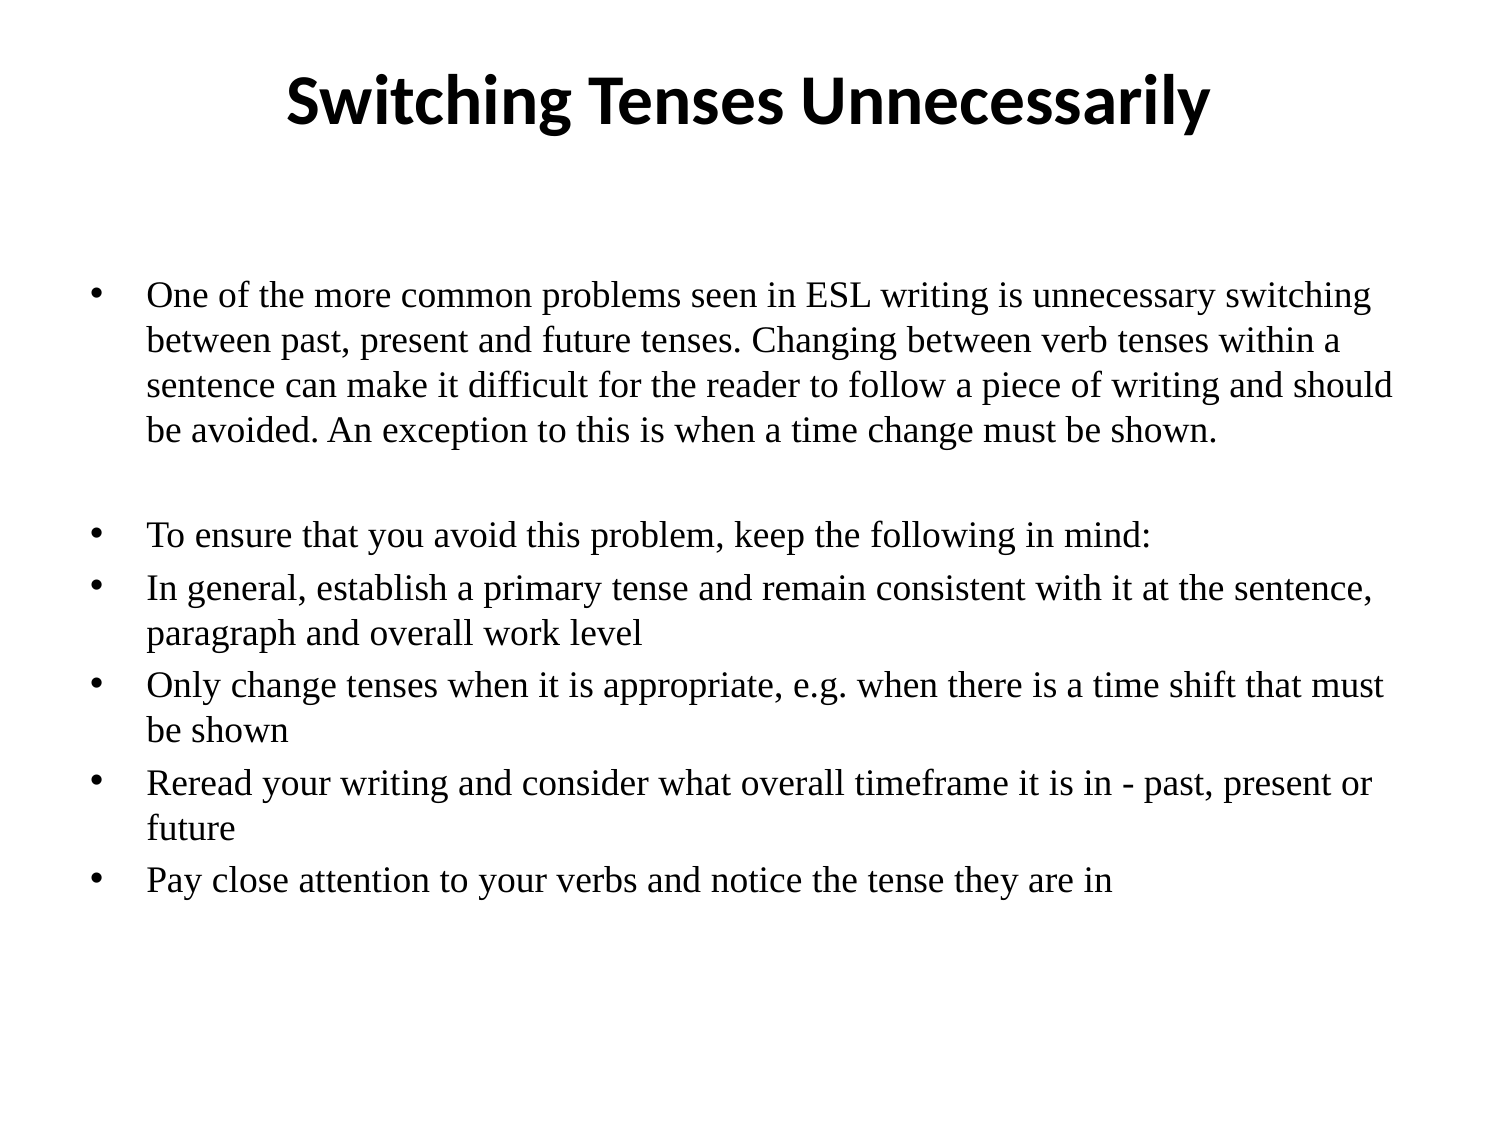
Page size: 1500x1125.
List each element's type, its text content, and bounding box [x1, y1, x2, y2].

title Switching Tenses Unnecessarily [75, 45, 1425, 233]
list One of the more common problems seen in ESL writing is unnecessary switching between past, present and future tenses. Changing between verb tenses within a sentence can make it difficult for the reader to follow a piece of writing and should be avoided. An exception to this is when a time change must be shown. To ensure that you avoid this problem, keep the following in mind: In general, establish a primary tense and remain consistent with it at the sentence, paragraph and overall work level Only change tenses when it is appropriate, e.g. when there is a time shift that must be shown Reread your writing and consider what overall timeframe it is in - past, present or future Pay close attention to your verbs and notice the tense they are in [75, 262, 1425, 1005]
